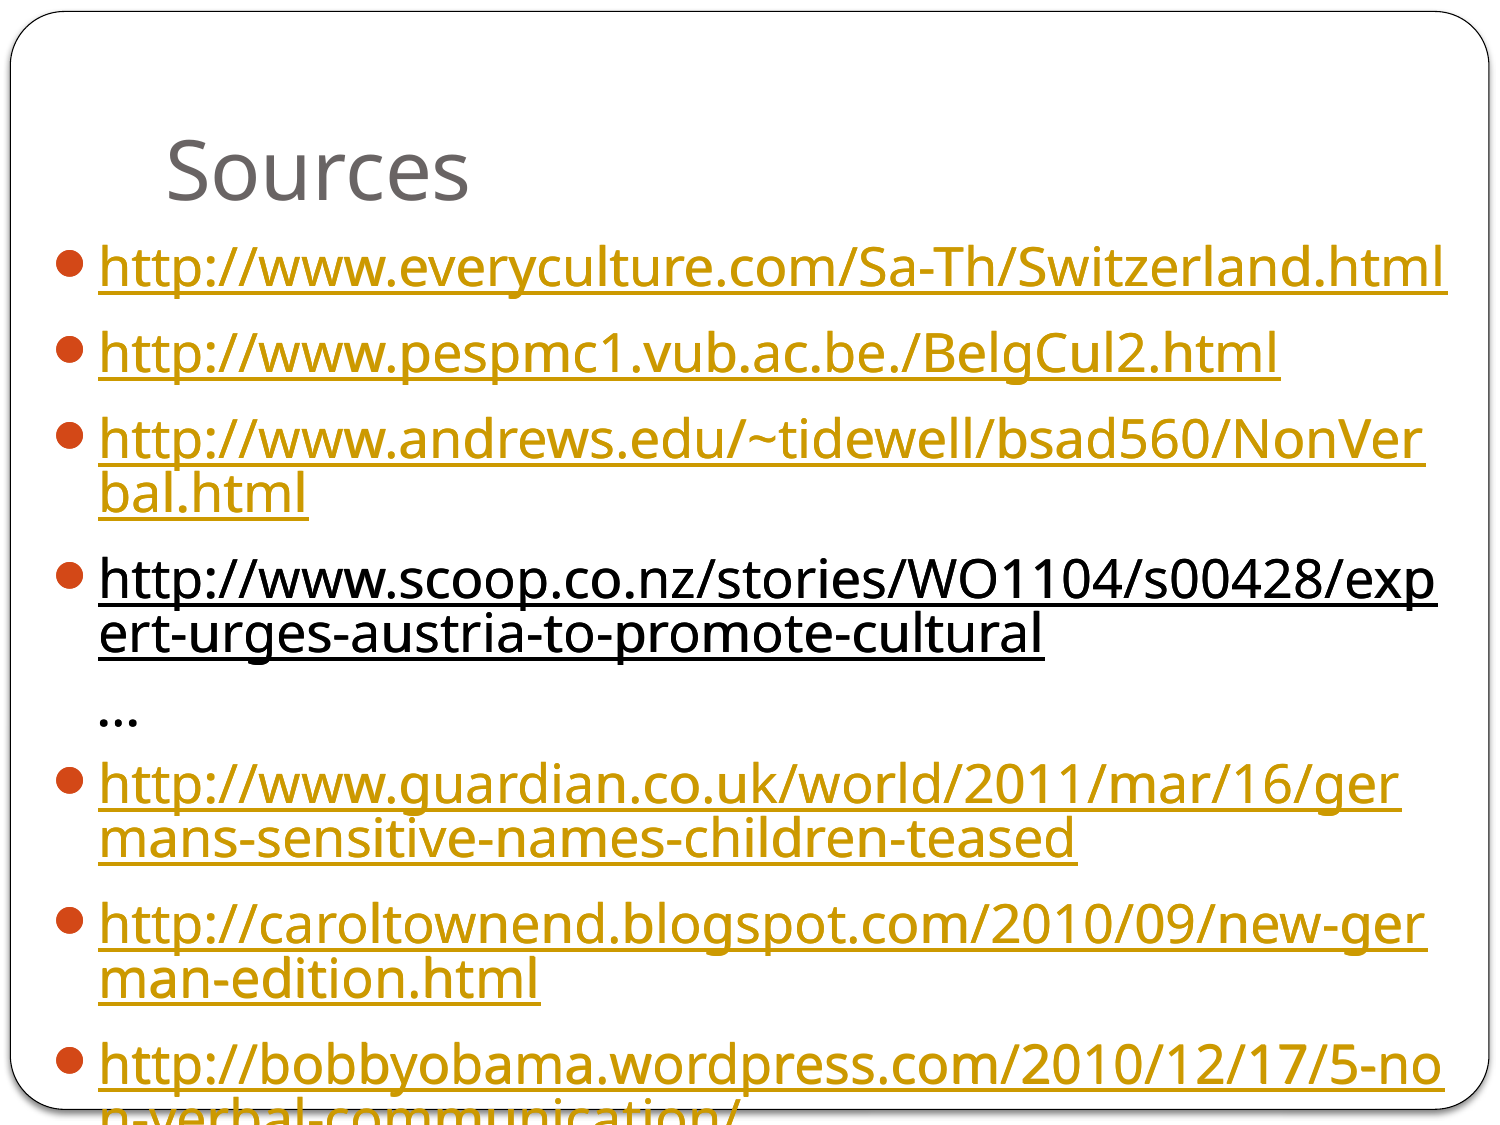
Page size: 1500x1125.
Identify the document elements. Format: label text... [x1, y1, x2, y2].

text_box http://www.everyculture.com/Sa-Th/Switzerland.html http://www.pespmc1.vub.ac.be./BelgCul2.html http://www.andrews.edu/~tidewell/bsad560/NonVerbal.html http://www.scoop.co.nz/stories/WO1104/s00428/expert-urges-austria-to-promote-cultural... http://www.guardian.co.uk/world/2011/mar/16/germans-sensitive-names-children-teased http://caroltownend.blogspot.com/2010/09/new-german-edition.html http://bobbyobama.wordpress.com/2010/12/17/5-non-verbal-communication/ [37, 224, 1463, 1050]
title Sources [149, 44, 1426, 224]
